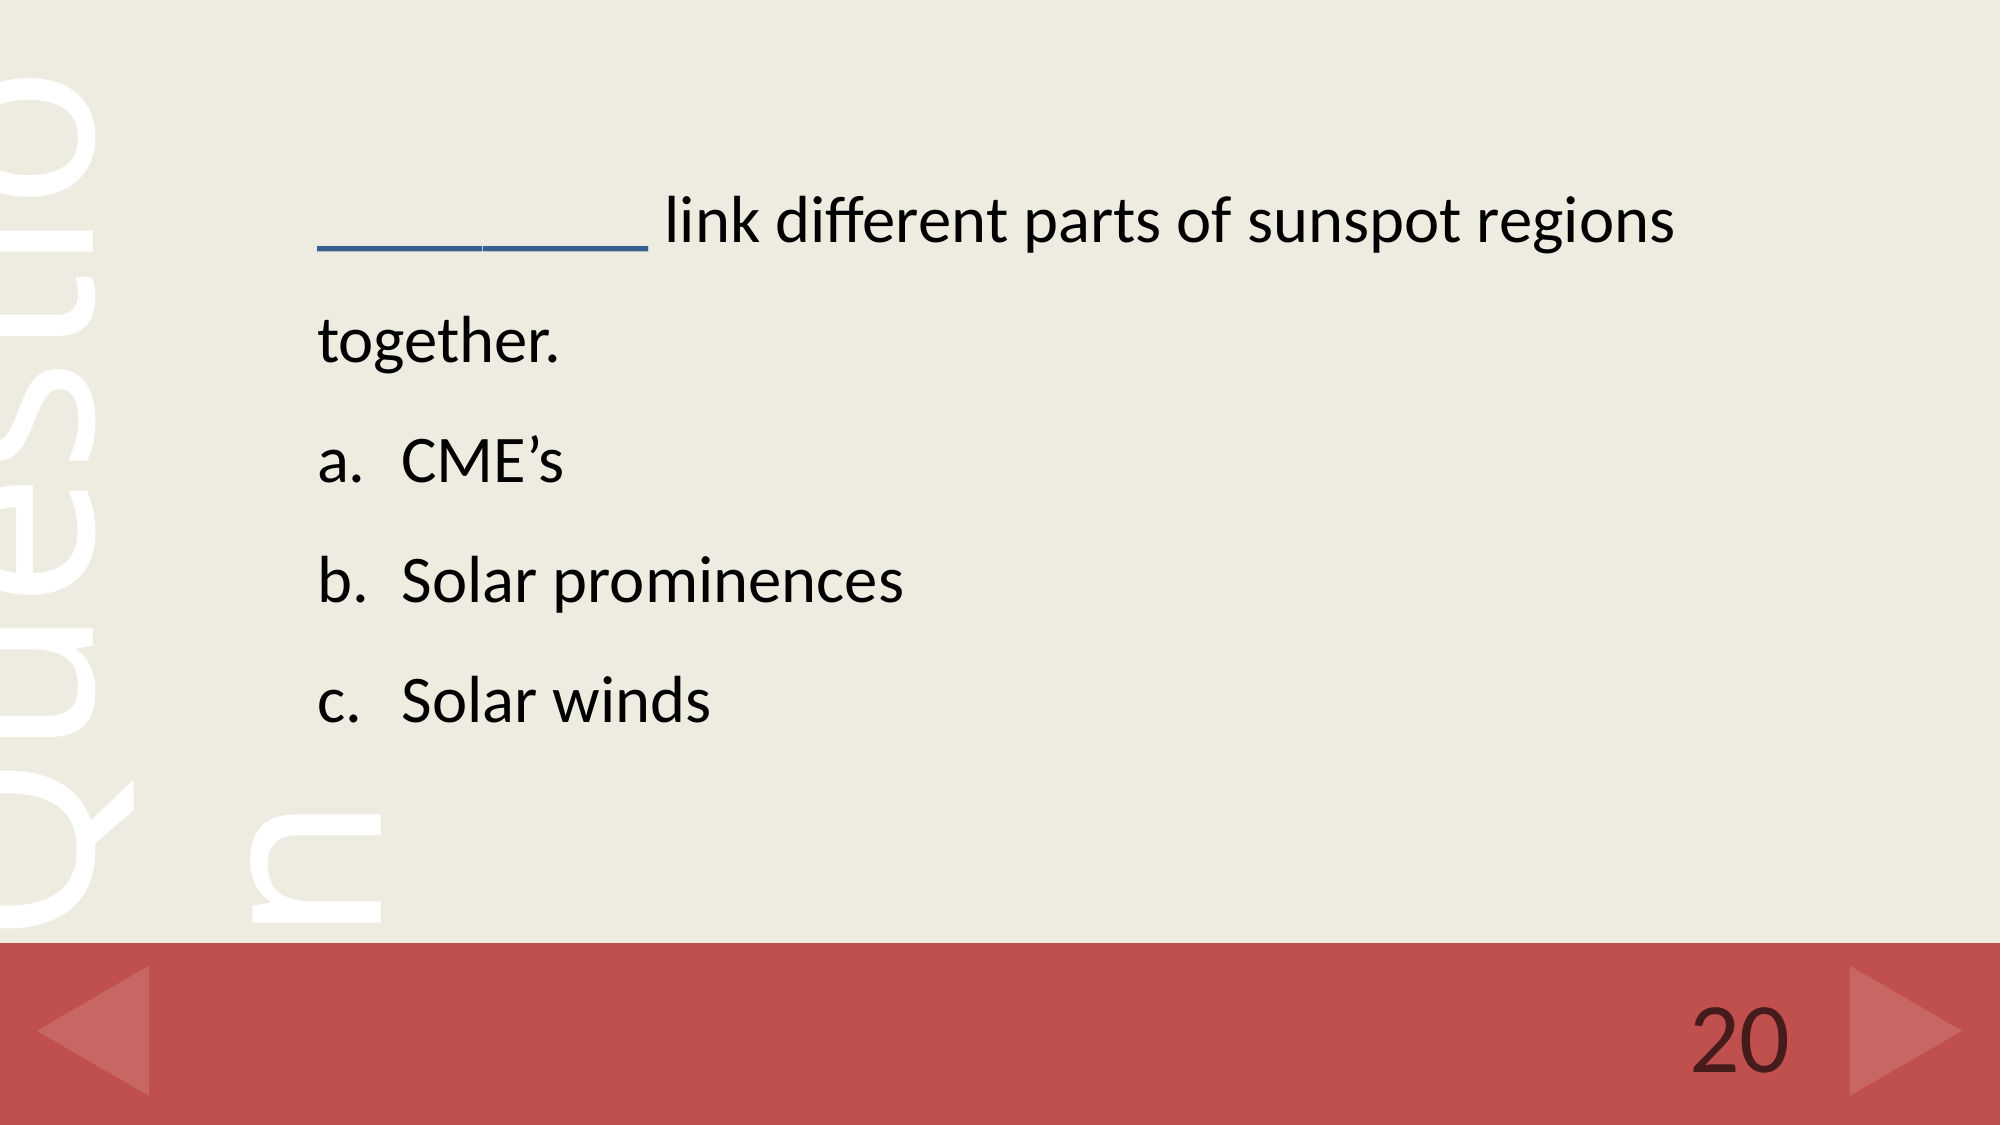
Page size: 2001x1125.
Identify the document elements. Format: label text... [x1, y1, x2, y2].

list __________ link different parts of sunspot regions together. CME’s Solar prominences Solar winds [302, 153, 1897, 839]
list 20 [1494, 967, 1806, 1097]
